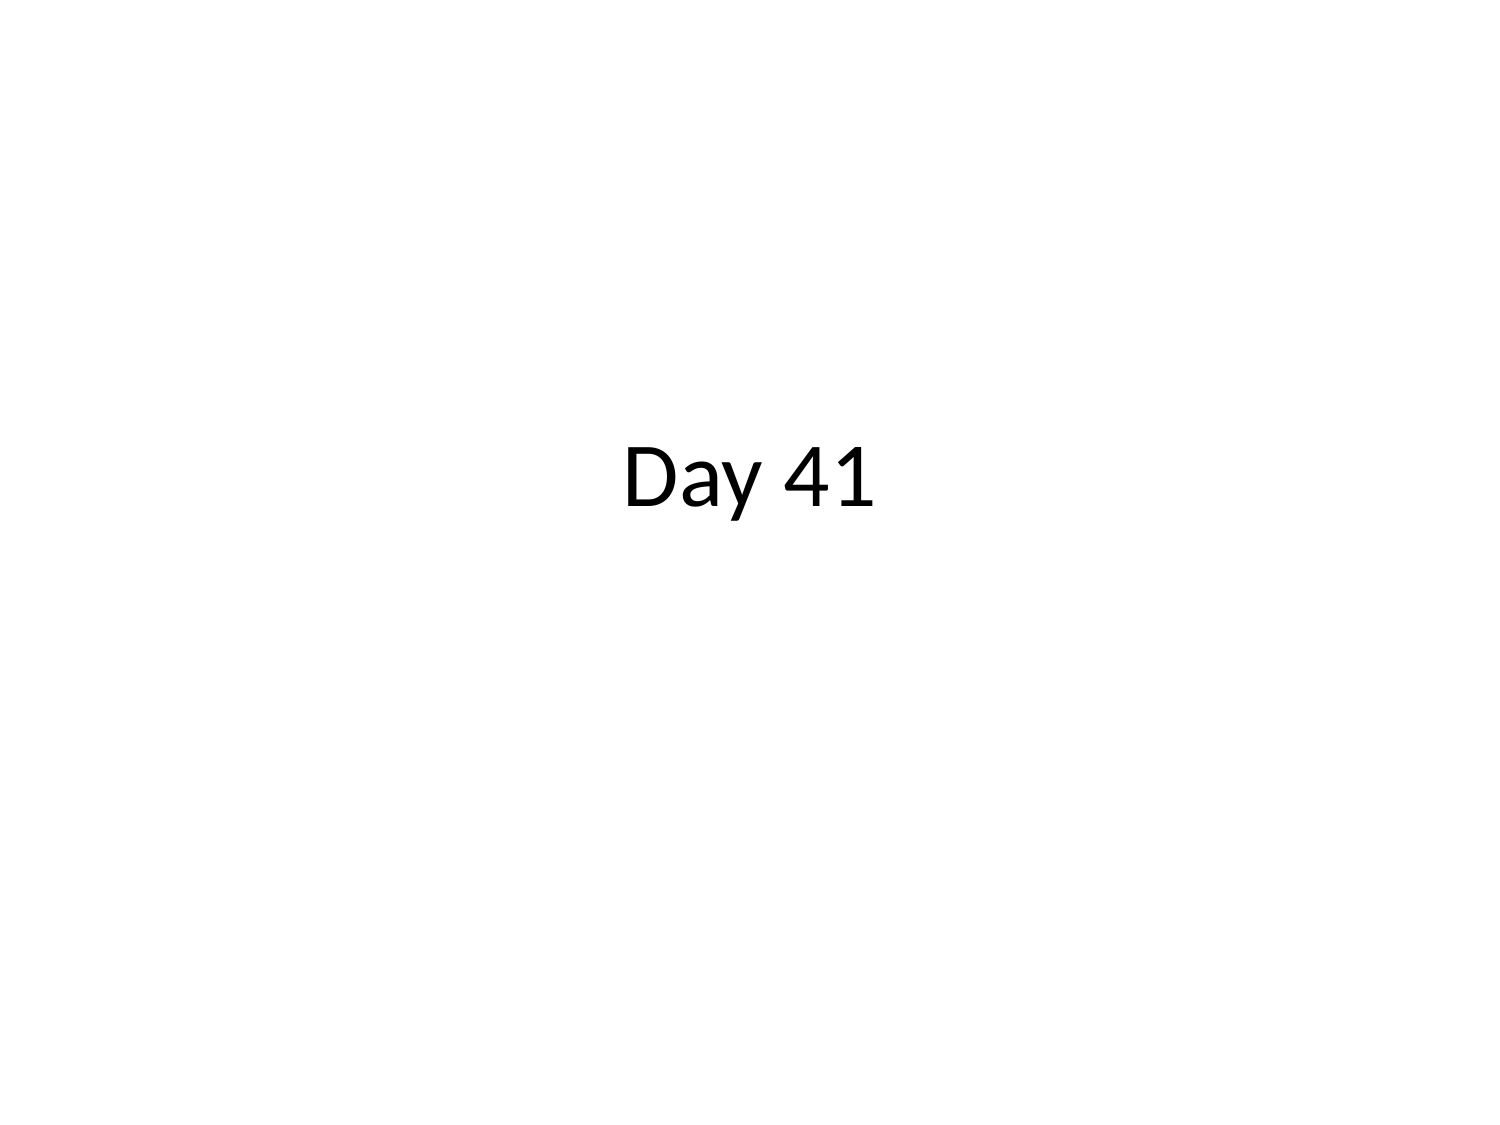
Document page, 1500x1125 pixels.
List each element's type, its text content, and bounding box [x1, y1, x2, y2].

title Day 41 [112, 349, 1388, 591]
